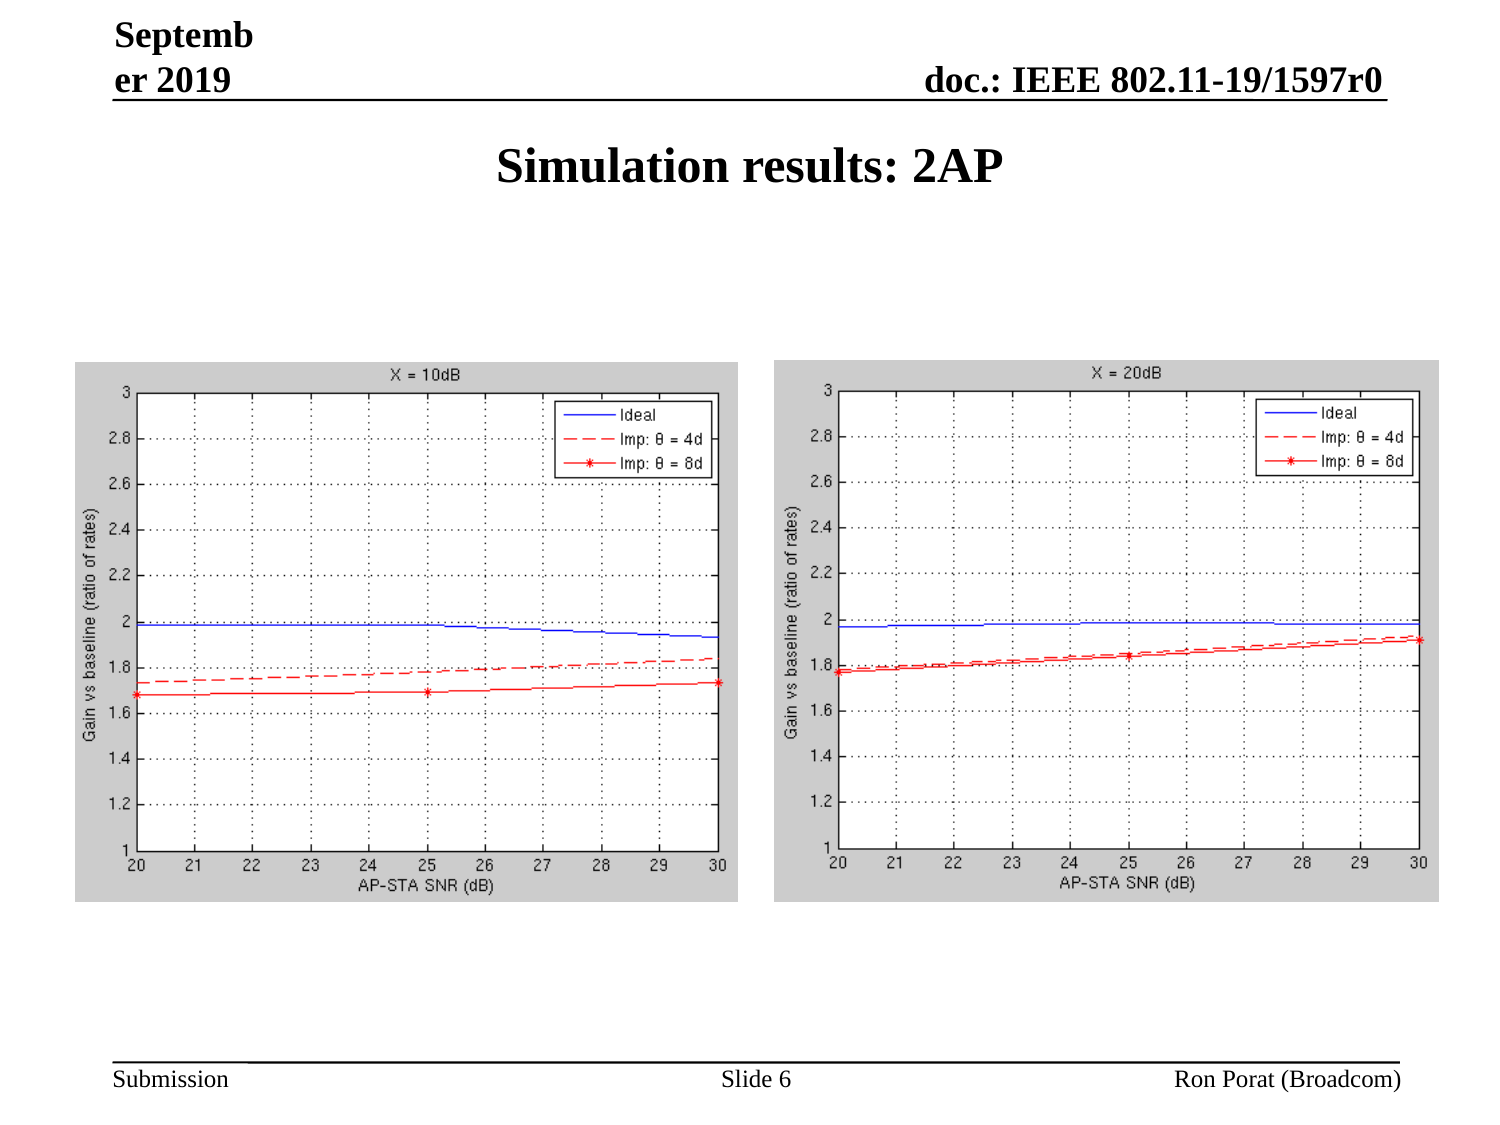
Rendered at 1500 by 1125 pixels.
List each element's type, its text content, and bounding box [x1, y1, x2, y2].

picture [774, 360, 1440, 903]
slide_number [114, 54, 270, 101]
footer Ron Porat (Broadcom) [1170, 1061, 1402, 1093]
title Simulation results: 2AP [112, 112, 1388, 213]
picture [74, 362, 738, 903]
slide_number Slide 6 [712, 1061, 800, 1093]
